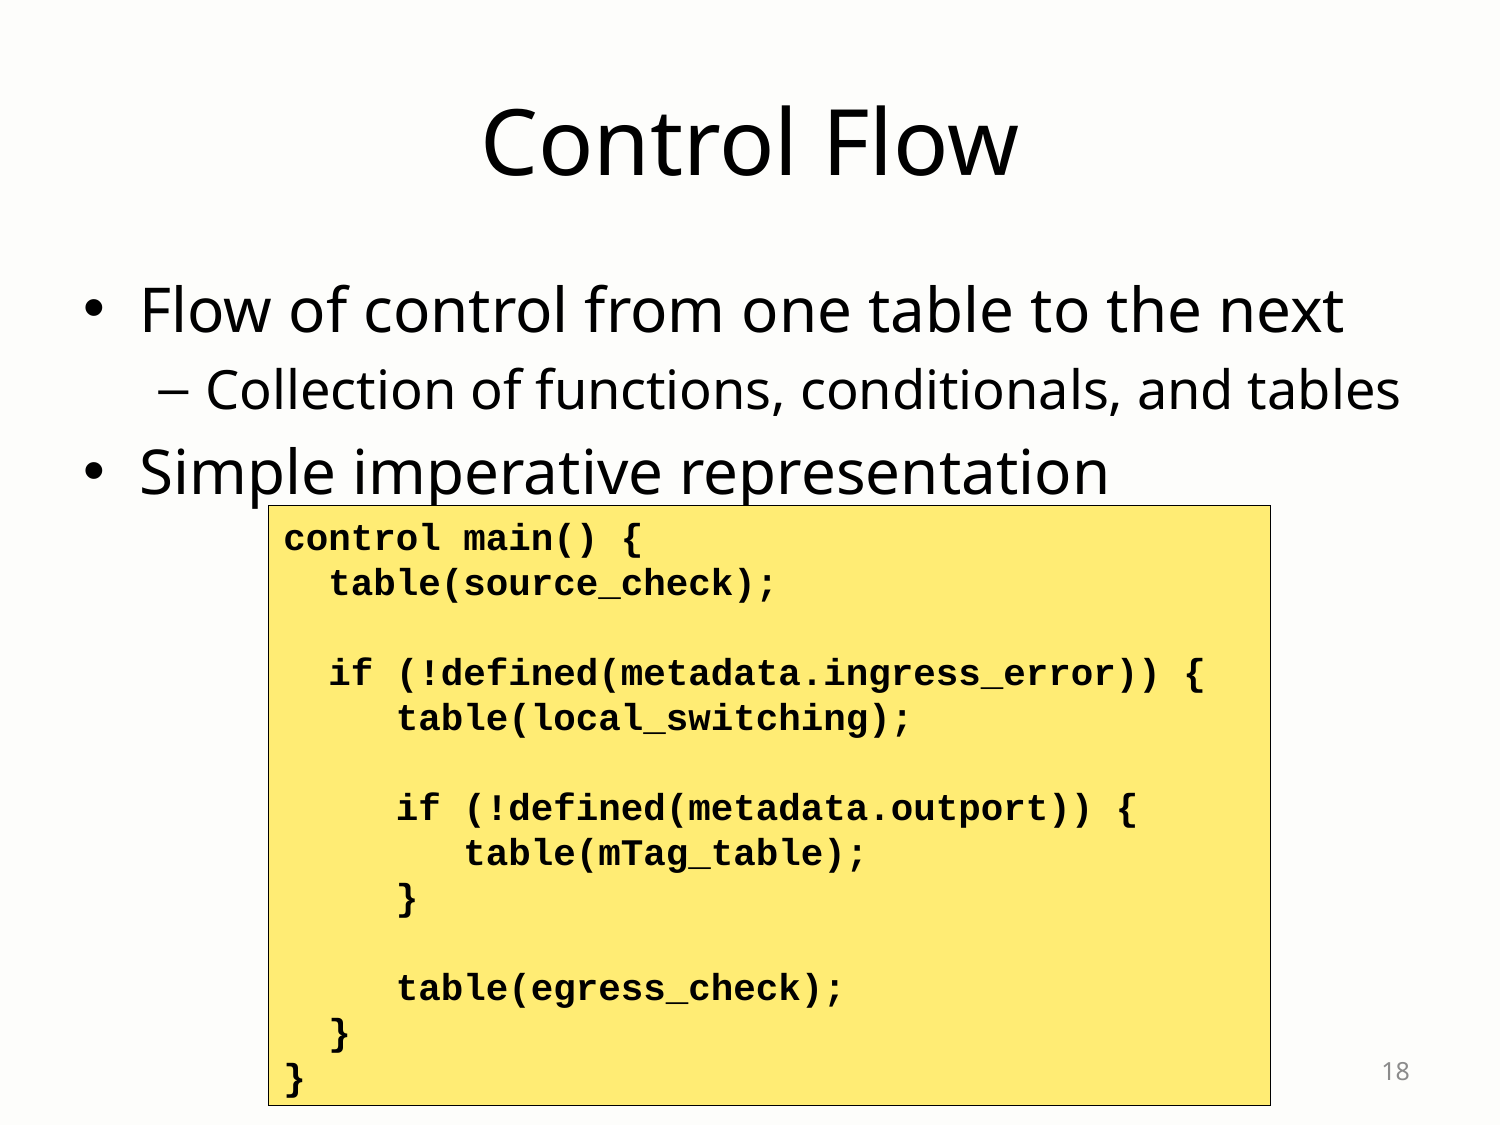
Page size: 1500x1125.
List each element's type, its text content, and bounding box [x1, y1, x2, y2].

slide_number 18 [1271, 1042, 1425, 1103]
list Flow of control from one table to the next Collection of functions, conditionals, and tables Simple imperative representation [68, 262, 1438, 519]
text_box control main() { table(source_check); if (!defined(metadata.ingress_error)) { table(local_switching); if (!defined(metadata.outport)) { table(mTag_table); } table(egress_check); } } [268, 505, 1271, 1106]
title Control Flow [75, 45, 1425, 233]
